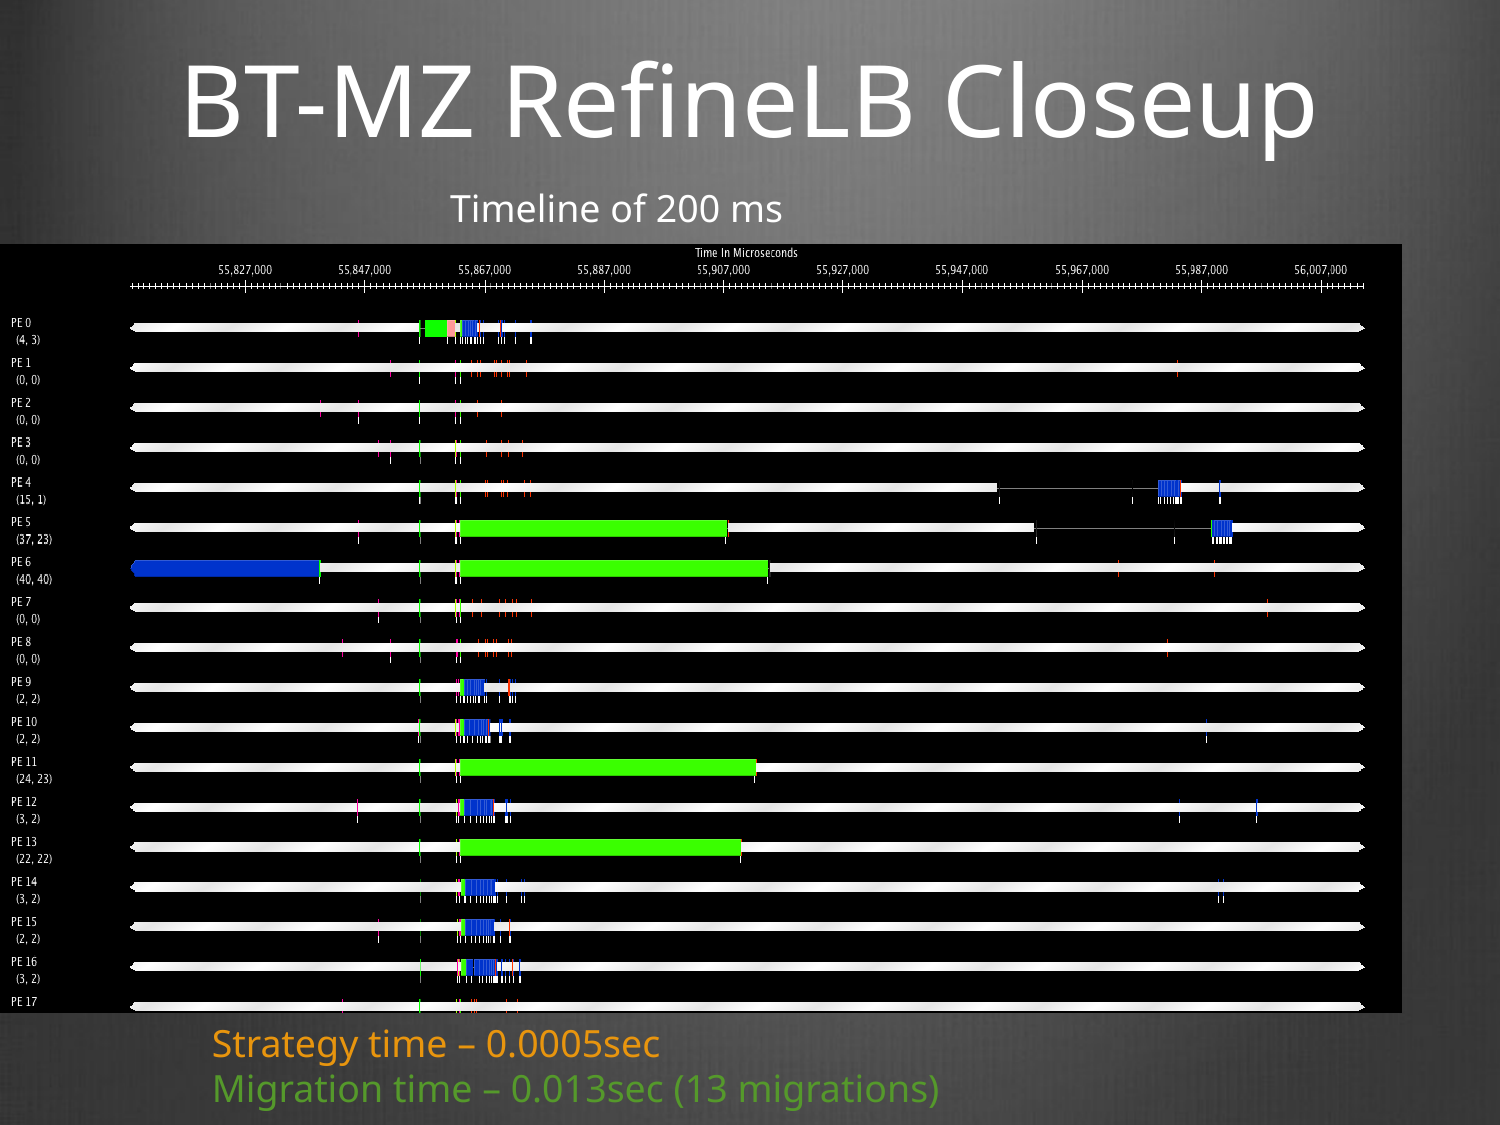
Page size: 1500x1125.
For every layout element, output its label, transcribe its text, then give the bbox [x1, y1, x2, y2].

text_box Strategy time – 0.0005sec Migration time – 0.013sec (13 migrations) [197, 1021, 982, 1125]
text_box BT-MZ RefineLB Closeup [112, 19, 1388, 176]
text_box Timeline of 200 ms [435, 178, 959, 238]
picture [0, 0, 1500, 1125]
